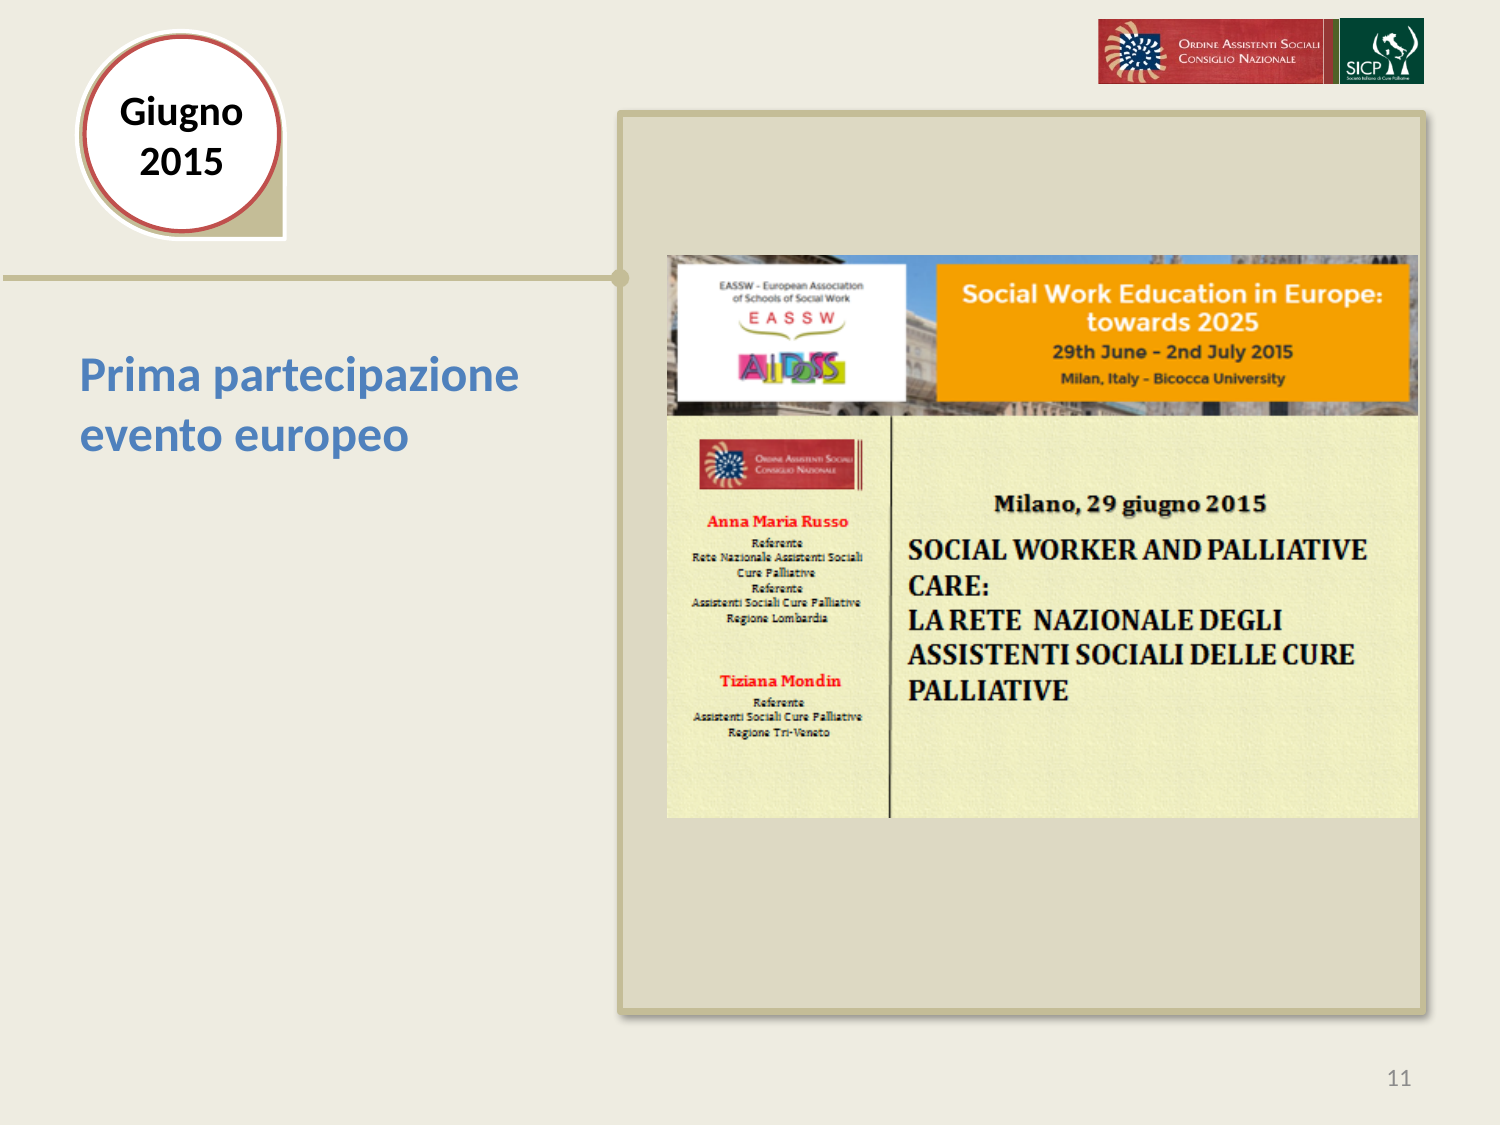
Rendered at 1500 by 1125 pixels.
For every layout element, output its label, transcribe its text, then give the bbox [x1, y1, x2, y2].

text_box Prima partecipazione evento europeo [64, 302, 597, 500]
picture [1098, 19, 1324, 84]
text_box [76, 30, 285, 240]
picture [666, 255, 1418, 819]
picture [1339, 18, 1424, 84]
